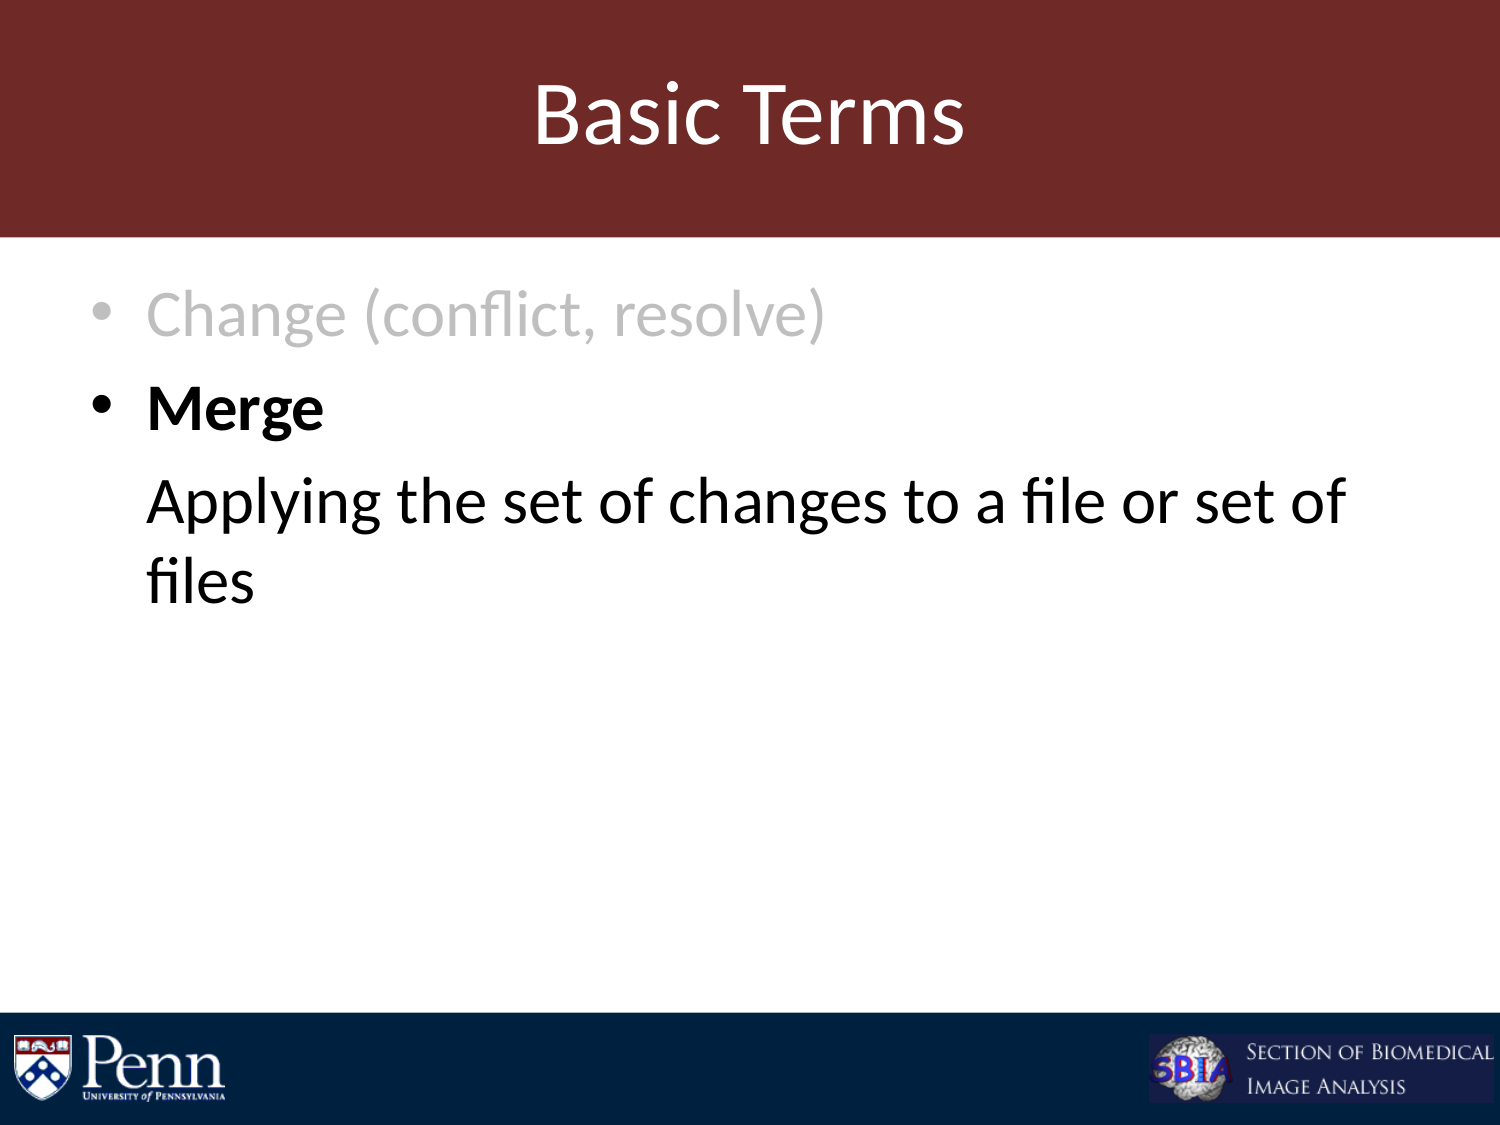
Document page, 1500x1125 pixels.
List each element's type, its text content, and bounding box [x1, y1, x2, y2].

title Basic Terms [75, 45, 1425, 238]
picture [14, 1035, 225, 1102]
list Change (conflict, resolve) Merge Applying the set of changes to a file or set of files [75, 262, 1425, 1013]
picture [1149, 1034, 1494, 1103]
